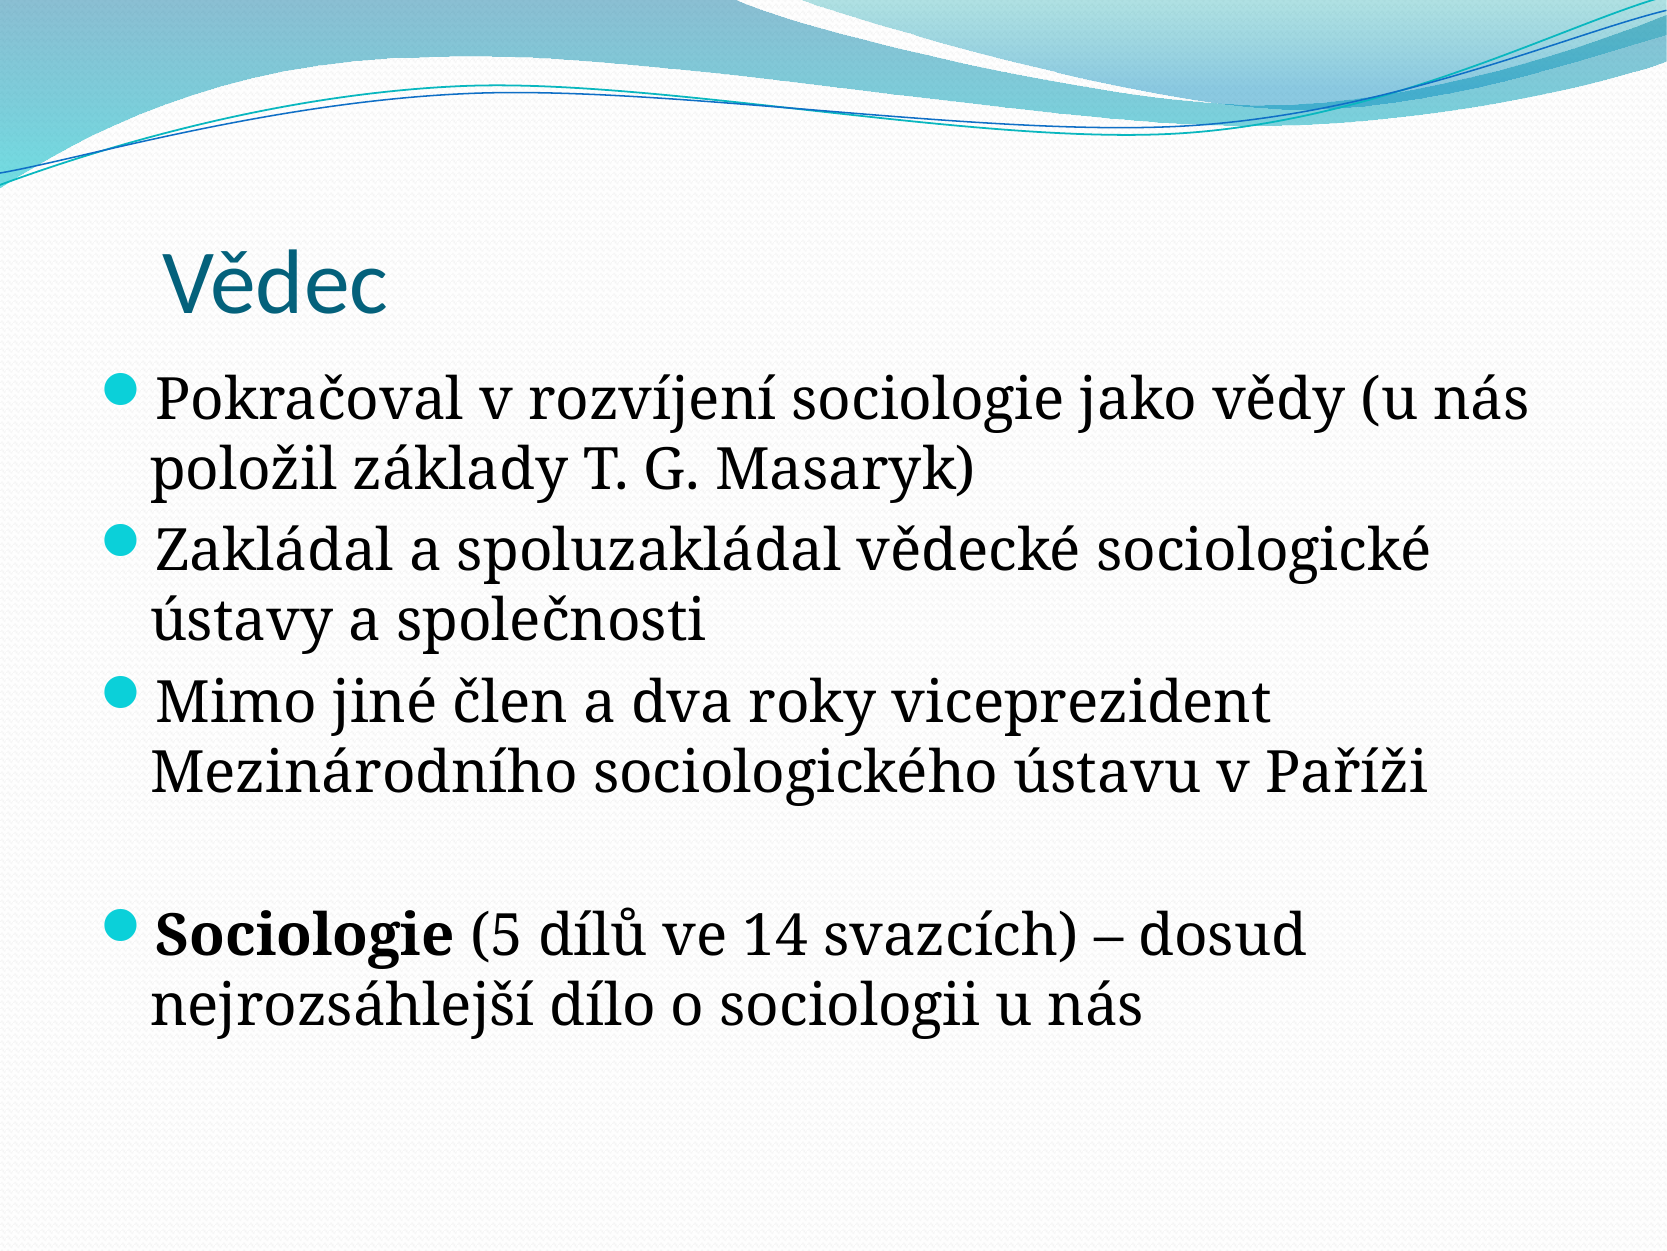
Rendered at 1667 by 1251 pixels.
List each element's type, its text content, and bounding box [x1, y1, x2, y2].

list Pokračoval v rozvíjení sociologie jako vědy (u nás položil základy T. G. Masaryk) Zakládal a spoluzakládal vědecké sociologické ústavy a společnosti Mimo jiné člen a dva roky viceprezident Mezinárodního sociologického ústavu v Paříži Sociologie (5 dílů ve 14 svazcích) – dosud nejrozsáhlejší dílo o sociologii u nás [83, 352, 1584, 1153]
title Vědec [83, 128, 1584, 337]
